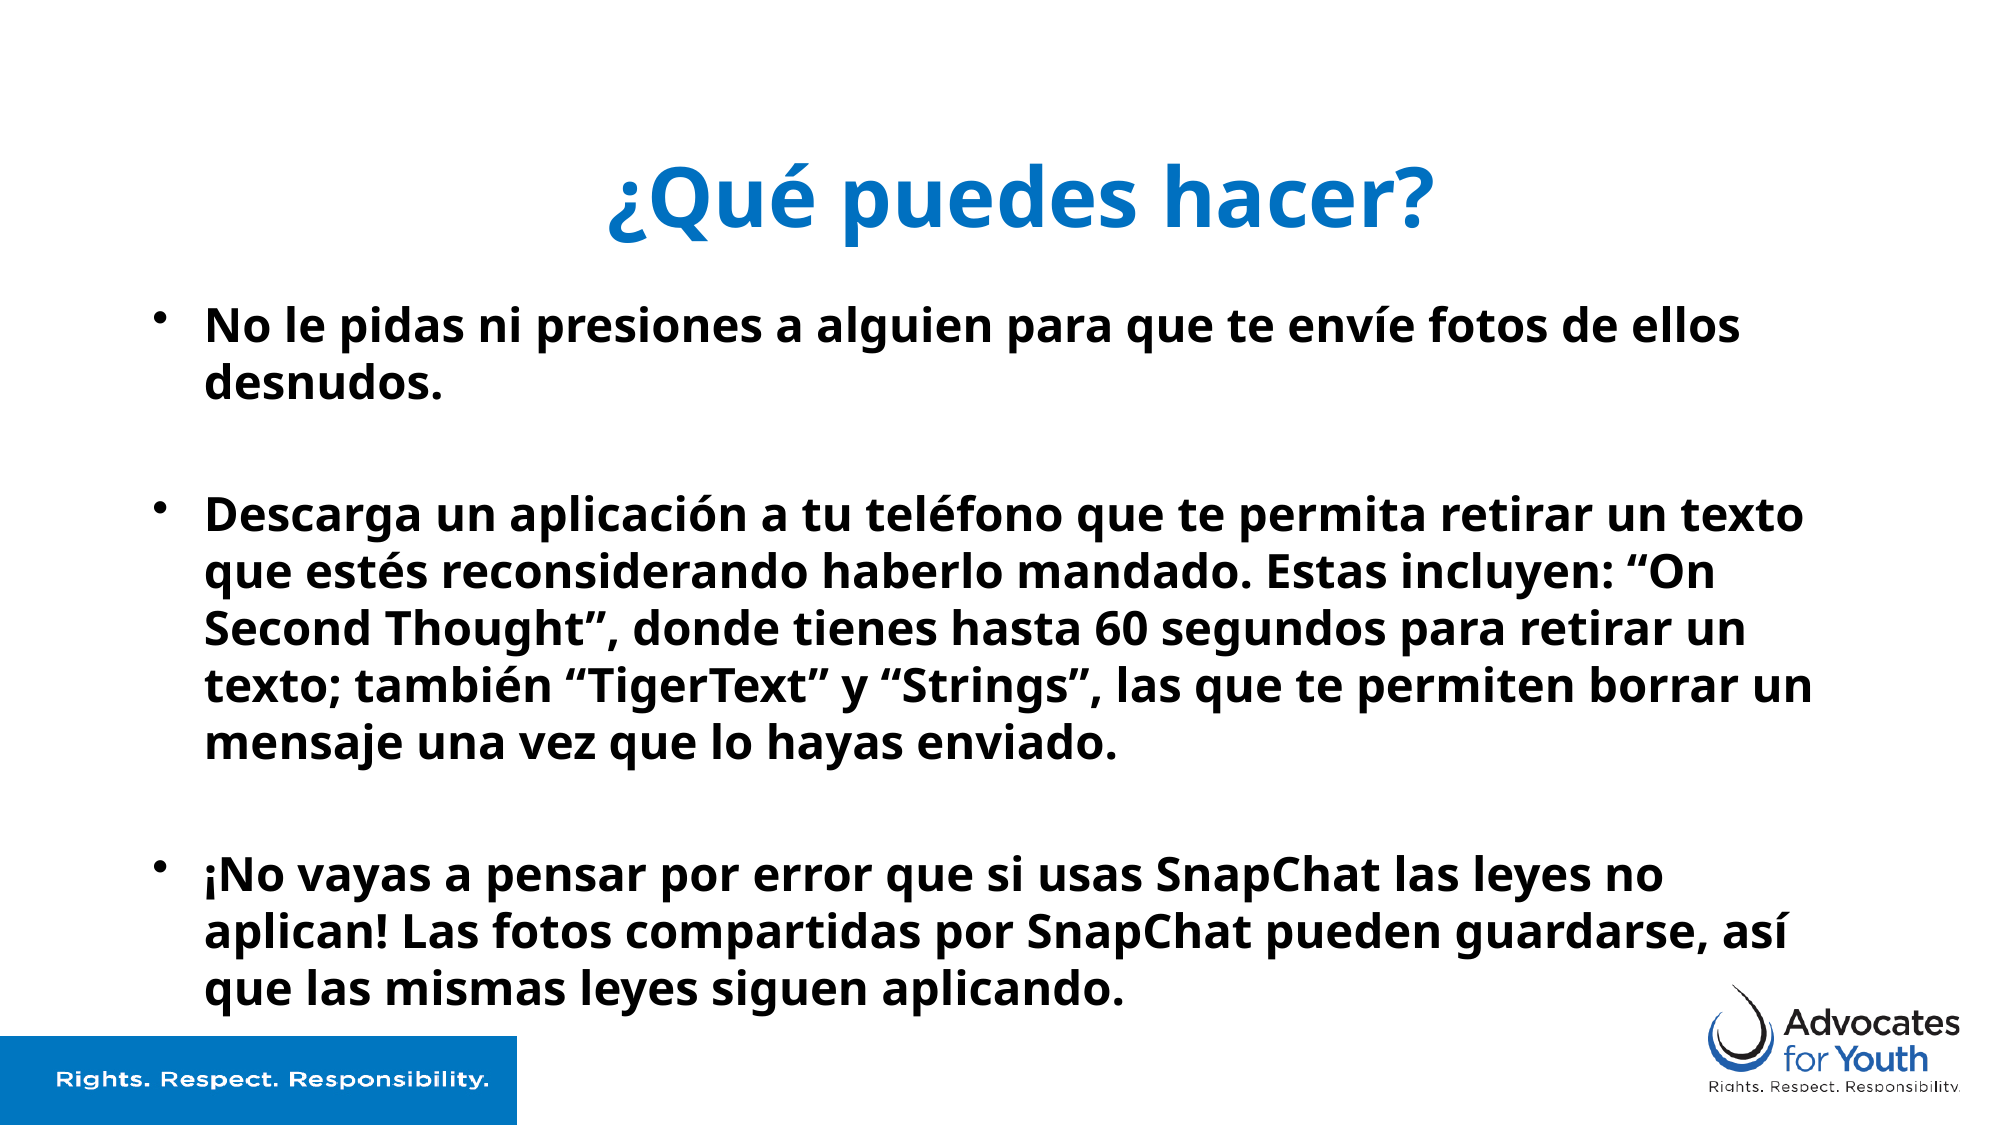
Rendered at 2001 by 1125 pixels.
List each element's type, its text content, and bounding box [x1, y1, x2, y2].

picture [1707, 984, 1960, 1093]
title ¿Qué puedes hacer? [150, 99, 1850, 287]
picture [0, 1036, 517, 1125]
list No le pidas ni presiones a alguien para que te envíe fotos de ellos desnudos. Descarga un aplicación a tu teléfono que te permita retirar un texto que estés reconsiderando haberlo mandado. Estas incluyen: “On Second Thought”, donde tienes hasta 60 segundos para retirar un texto; también “TigerText” y “Strings”, las que te permiten borrar un mensaje una vez que lo hayas enviado. ¡No vayas a pensar por error que si usas SnapChat las leyes no aplican! Las fotos compartidas por SnapChat pueden guardarse, así que las mismas leyes siguen aplicando. [137, 287, 1863, 1030]
